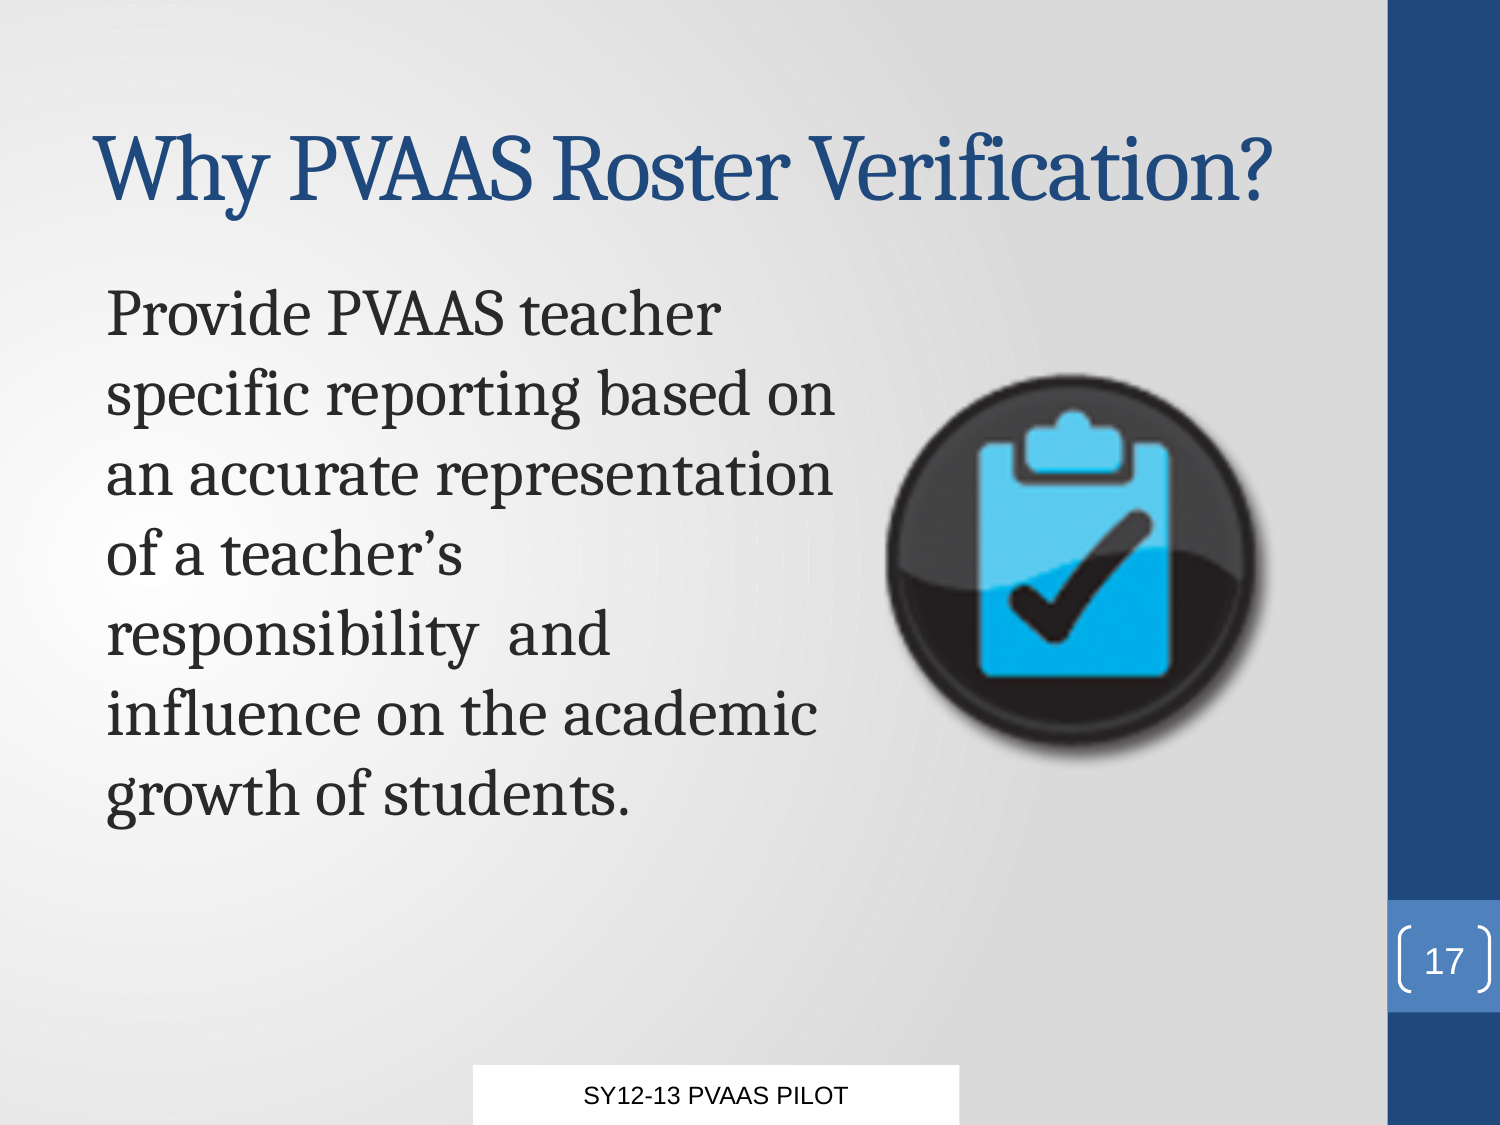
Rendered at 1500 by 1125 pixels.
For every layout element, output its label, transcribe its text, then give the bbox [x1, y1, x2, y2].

title Why PVAAS Roster Verification? [77, 76, 1424, 249]
slide_number 17 [1397, 925, 1492, 994]
text_box Provide PVAAS teacher specific reporting based on an accurate representation of a teacher’s responsibility and influence on the academic growth of students. [91, 261, 853, 837]
picture [852, 344, 1291, 782]
footer SY12-13 PVAAS PILOT [473, 1065, 960, 1125]
